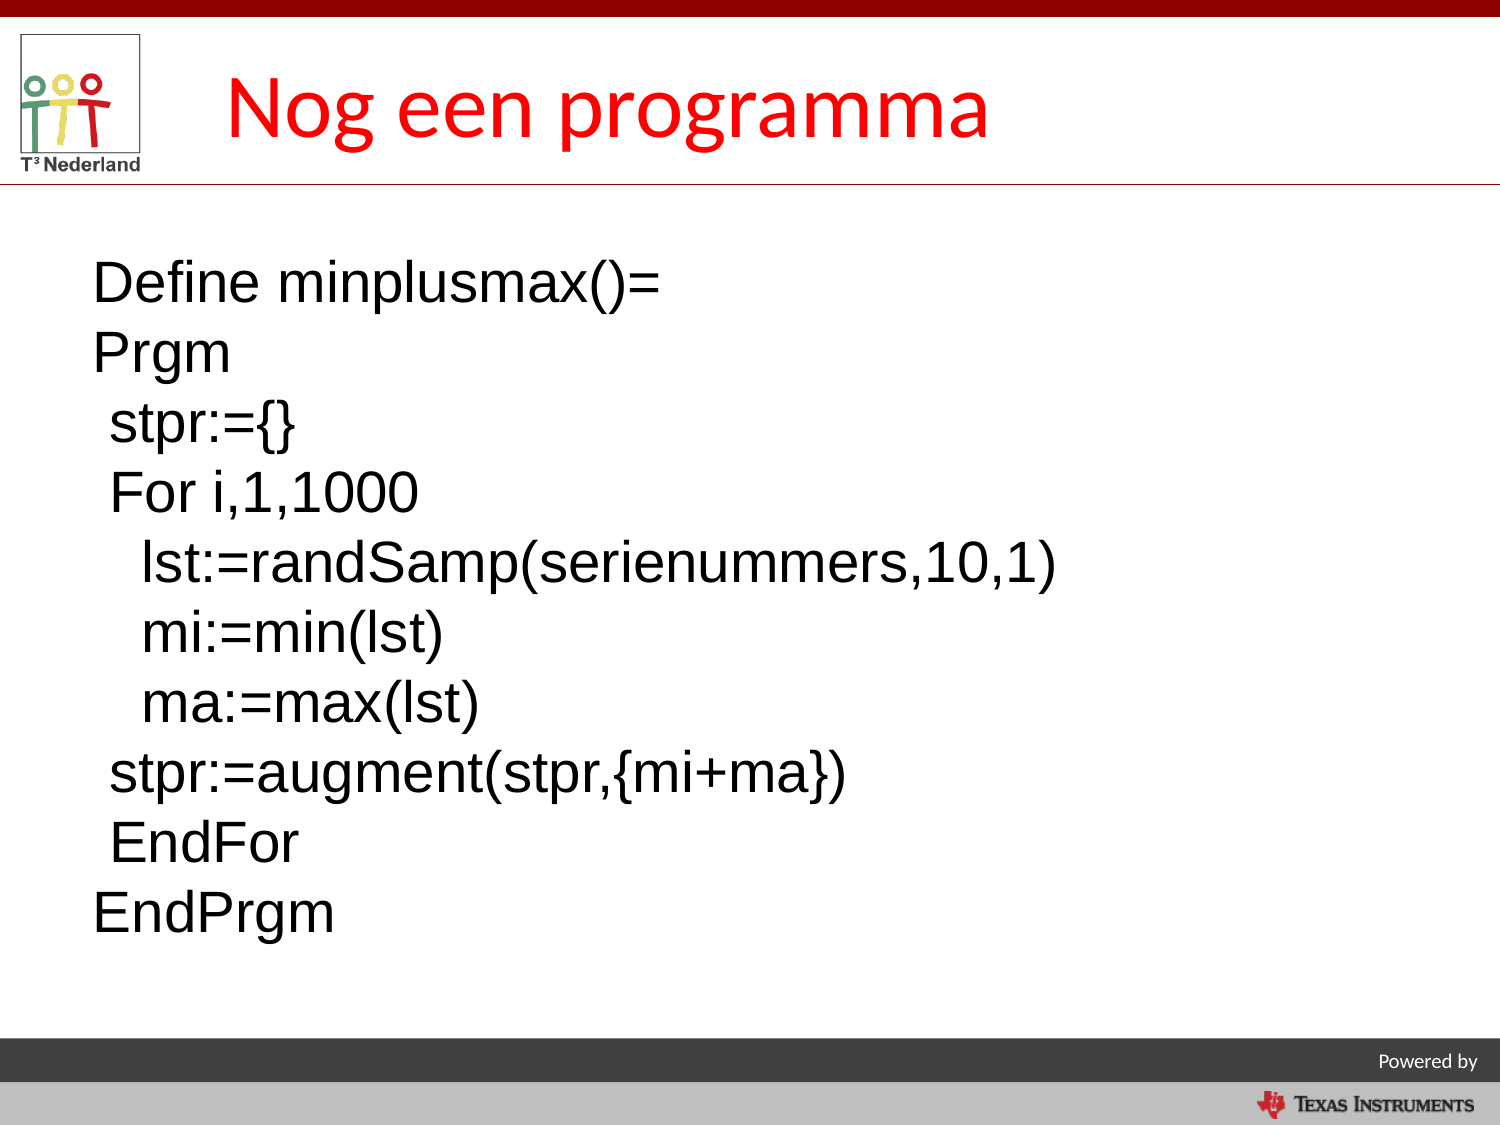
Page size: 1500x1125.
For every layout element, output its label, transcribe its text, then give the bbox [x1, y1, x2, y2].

text_box [0, 0, 1500, 19]
text_box Define minplusmax()= Prgm stpr:={} For i,1,1000 lst:=randSamp(serienummers,10,1) mi:=min(lst) ma:=max(lst) stpr:=augment(stpr,{mi+ma}) EndFor EndPrgm [78, 236, 1429, 952]
text_box [0, 1084, 1500, 1125]
text_box Nog een programma [210, 37, 1008, 163]
picture [17, 31, 143, 173]
text_box Powered by [1363, 1040, 1493, 1081]
text_box [0, 1036, 1500, 1084]
picture [1257, 1091, 1474, 1119]
